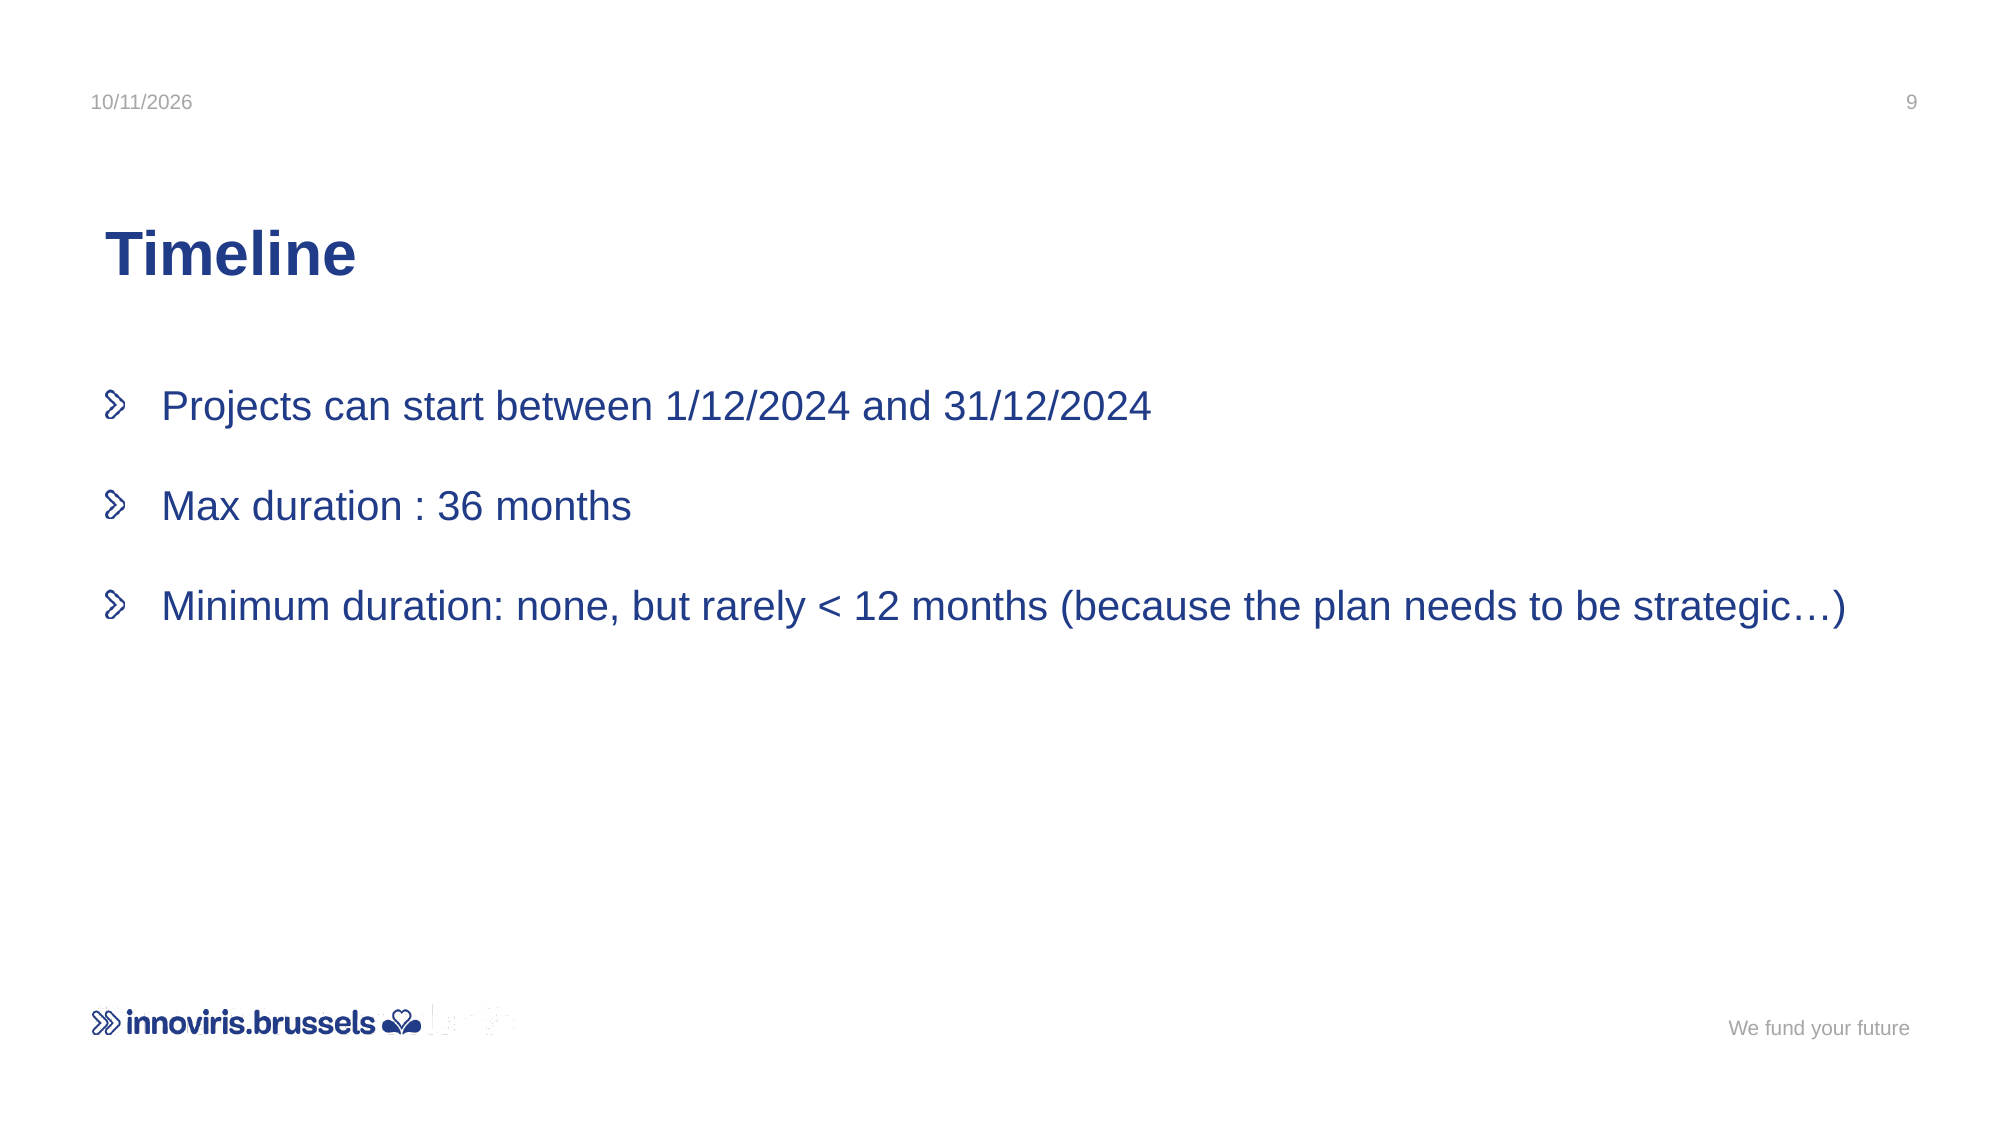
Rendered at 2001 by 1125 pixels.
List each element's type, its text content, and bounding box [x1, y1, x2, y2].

list Timeline [90, 205, 1910, 297]
footer We fund your future [1250, 996, 1926, 1057]
picture [90, 1002, 514, 1035]
picture [105, 489, 125, 519]
list Projects can start between 1/12/2024 and 31/12/2024 Max duration : 36 months Minimum duration: none, but rarely < 12 months (because the plan needs to be strategic…) [90, 371, 1910, 690]
slide_number 9 [1482, 70, 1933, 131]
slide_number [75, 70, 526, 131]
picture [105, 589, 125, 619]
picture [105, 389, 125, 419]
